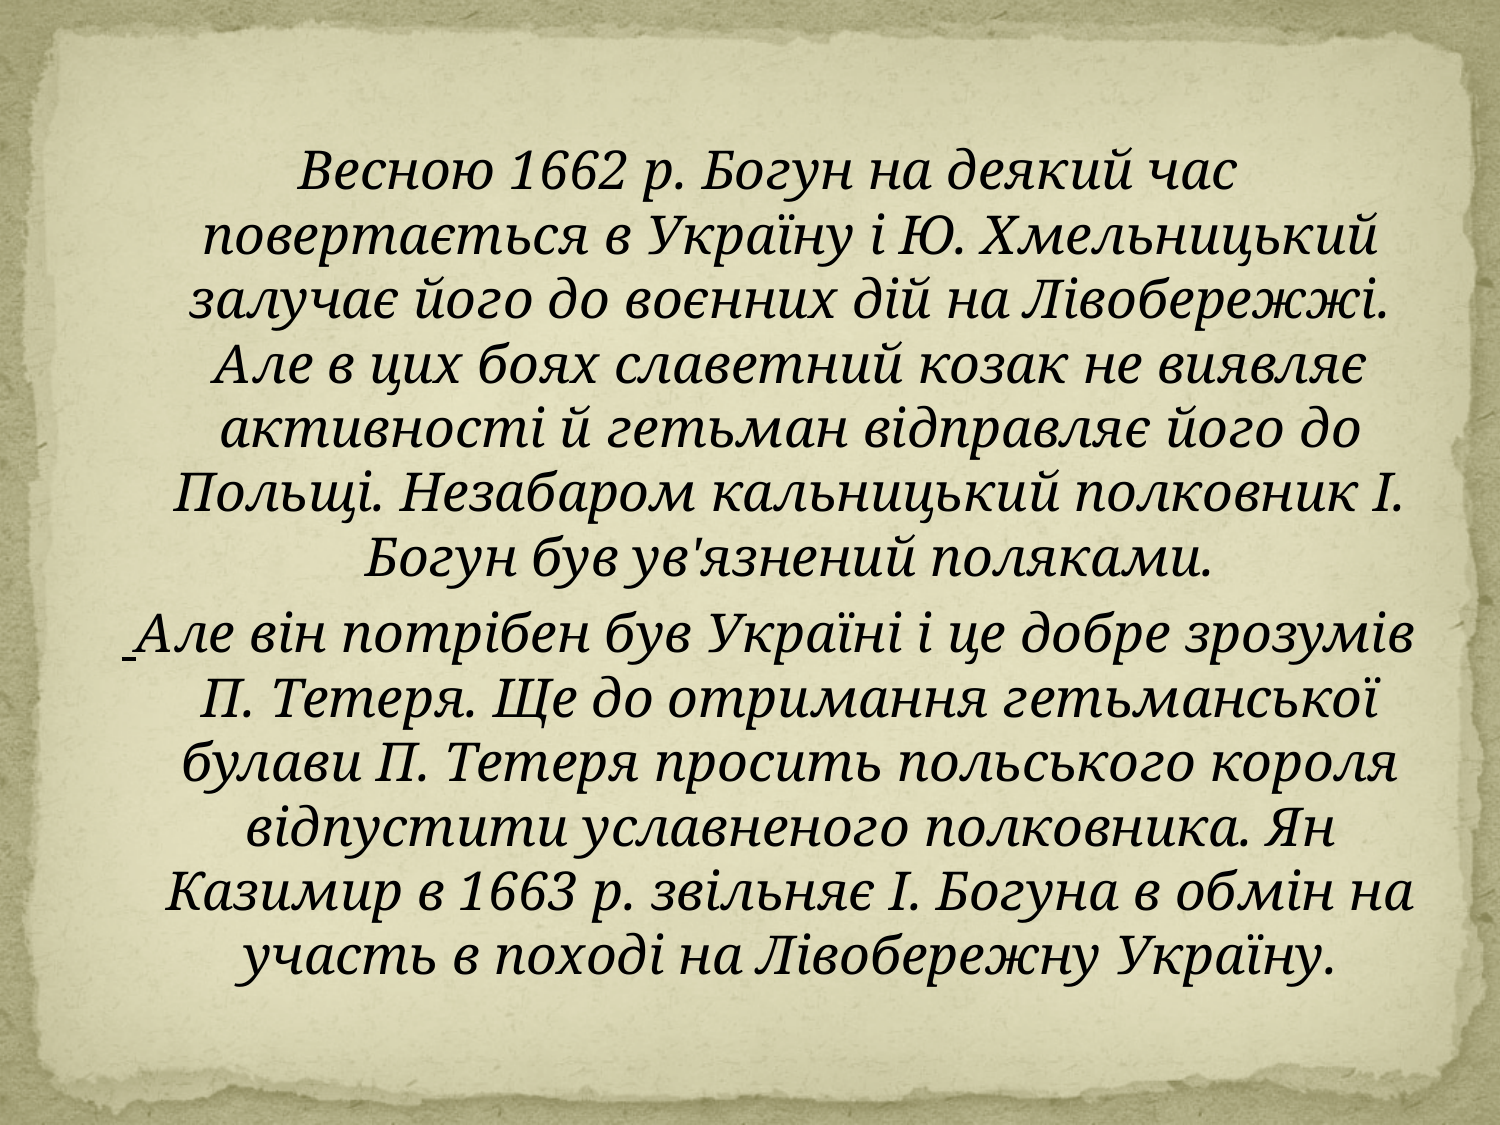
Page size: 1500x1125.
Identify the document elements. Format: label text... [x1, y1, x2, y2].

list Весною 1662 р. Богун на деякий час повертається в Україну і Ю. Хмельницький залучає його до воєнних дій на Лівобережжі. Але в цих боях славетний козак не виявляє активності й гетьман відправляє його до Польщі. Незабаром кальницький полковник І. Богун був ув'язнений поляками. Але він потрібен був Україні і це добре зрозумів П. Тетеря. Ще до отримання гетьманської булави П. Тетеря просить польського короля відпустити уславненого полковника. Ян Казимир в 1663 р. звільняє І. Богуна в обмін на участь в поході на Лівобережну Україну. [93, 128, 1444, 997]
